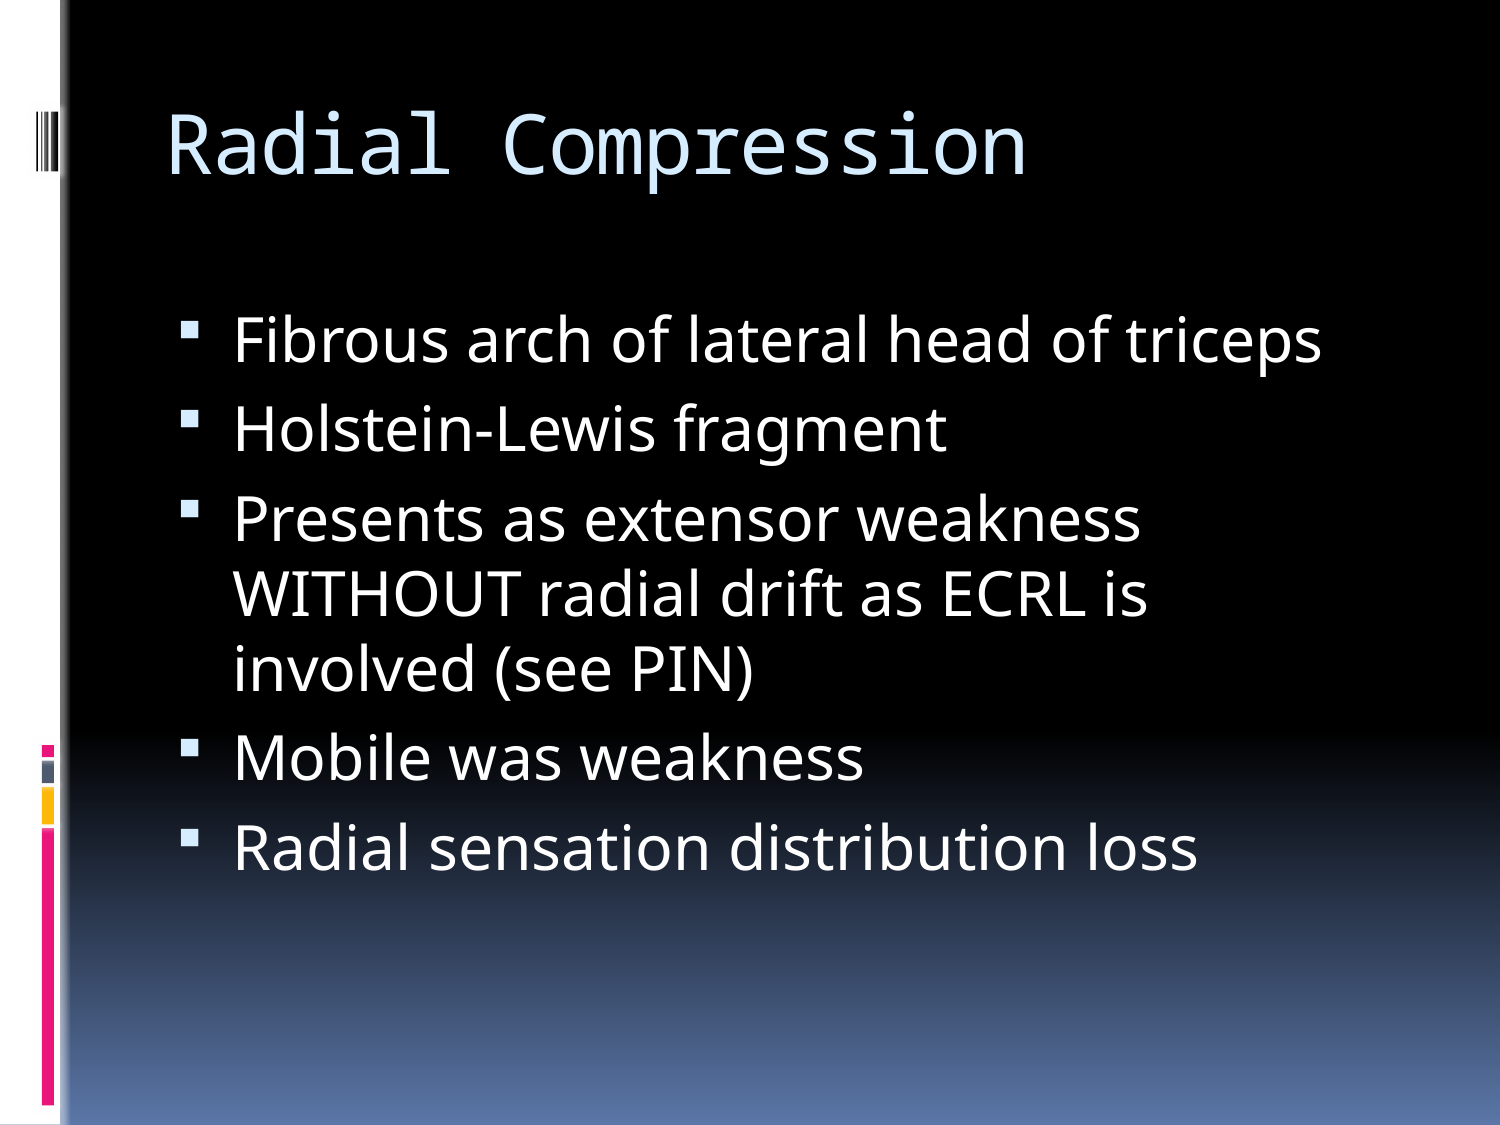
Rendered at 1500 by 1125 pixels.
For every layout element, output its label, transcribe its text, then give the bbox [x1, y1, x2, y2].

title Radial Compression [150, 83, 1425, 234]
list Fibrous arch of lateral head of triceps Holstein-Lewis fragment Presents as extensor weakness WITHOUT radial drift as ECRL is involved (see PIN) Mobile was weakness Radial sensation distribution loss [150, 292, 1425, 1043]
